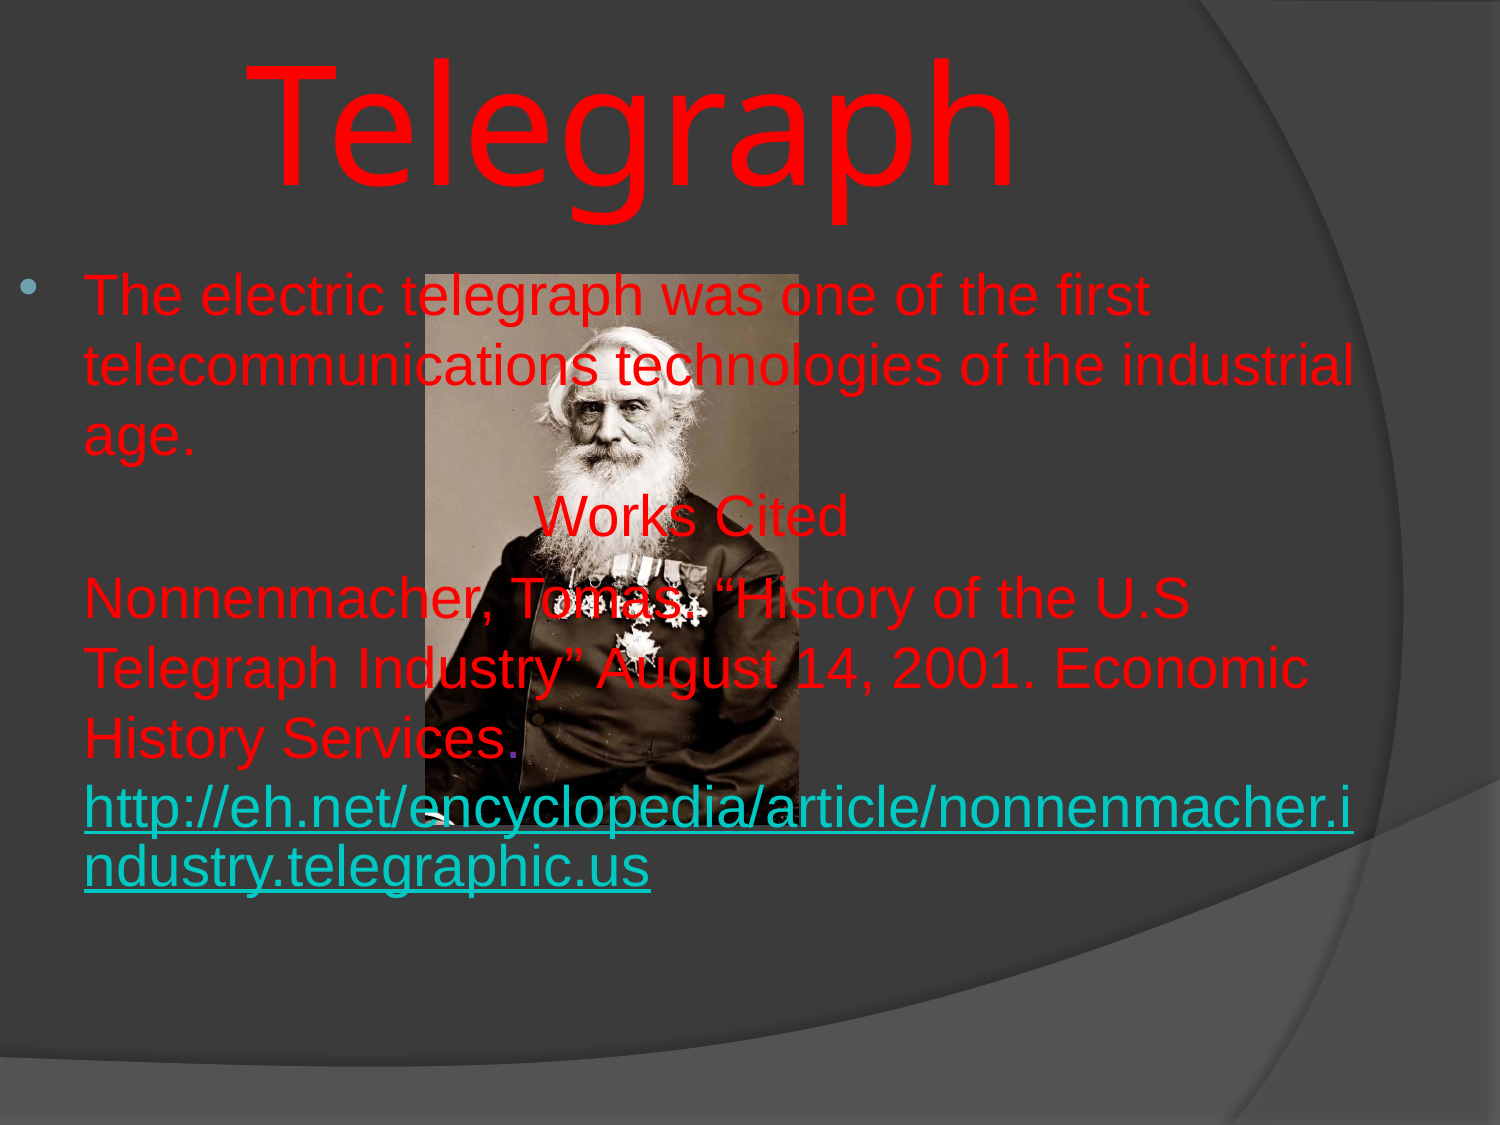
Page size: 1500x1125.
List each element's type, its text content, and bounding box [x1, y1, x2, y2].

title Telegraph [237, 24, 1225, 213]
list The electric telegraph was one of the first telecommunications technologies of the industrial age. Works Cited Nonnenmacher, Tomas. “History of the U.S Telegraph Industry” August 14, 2001. Economic History Services. http://eh.net/encyclopedia/article/nonnenmacher.industry.telegraphic.us [0, 249, 1375, 988]
picture [424, 274, 799, 826]
